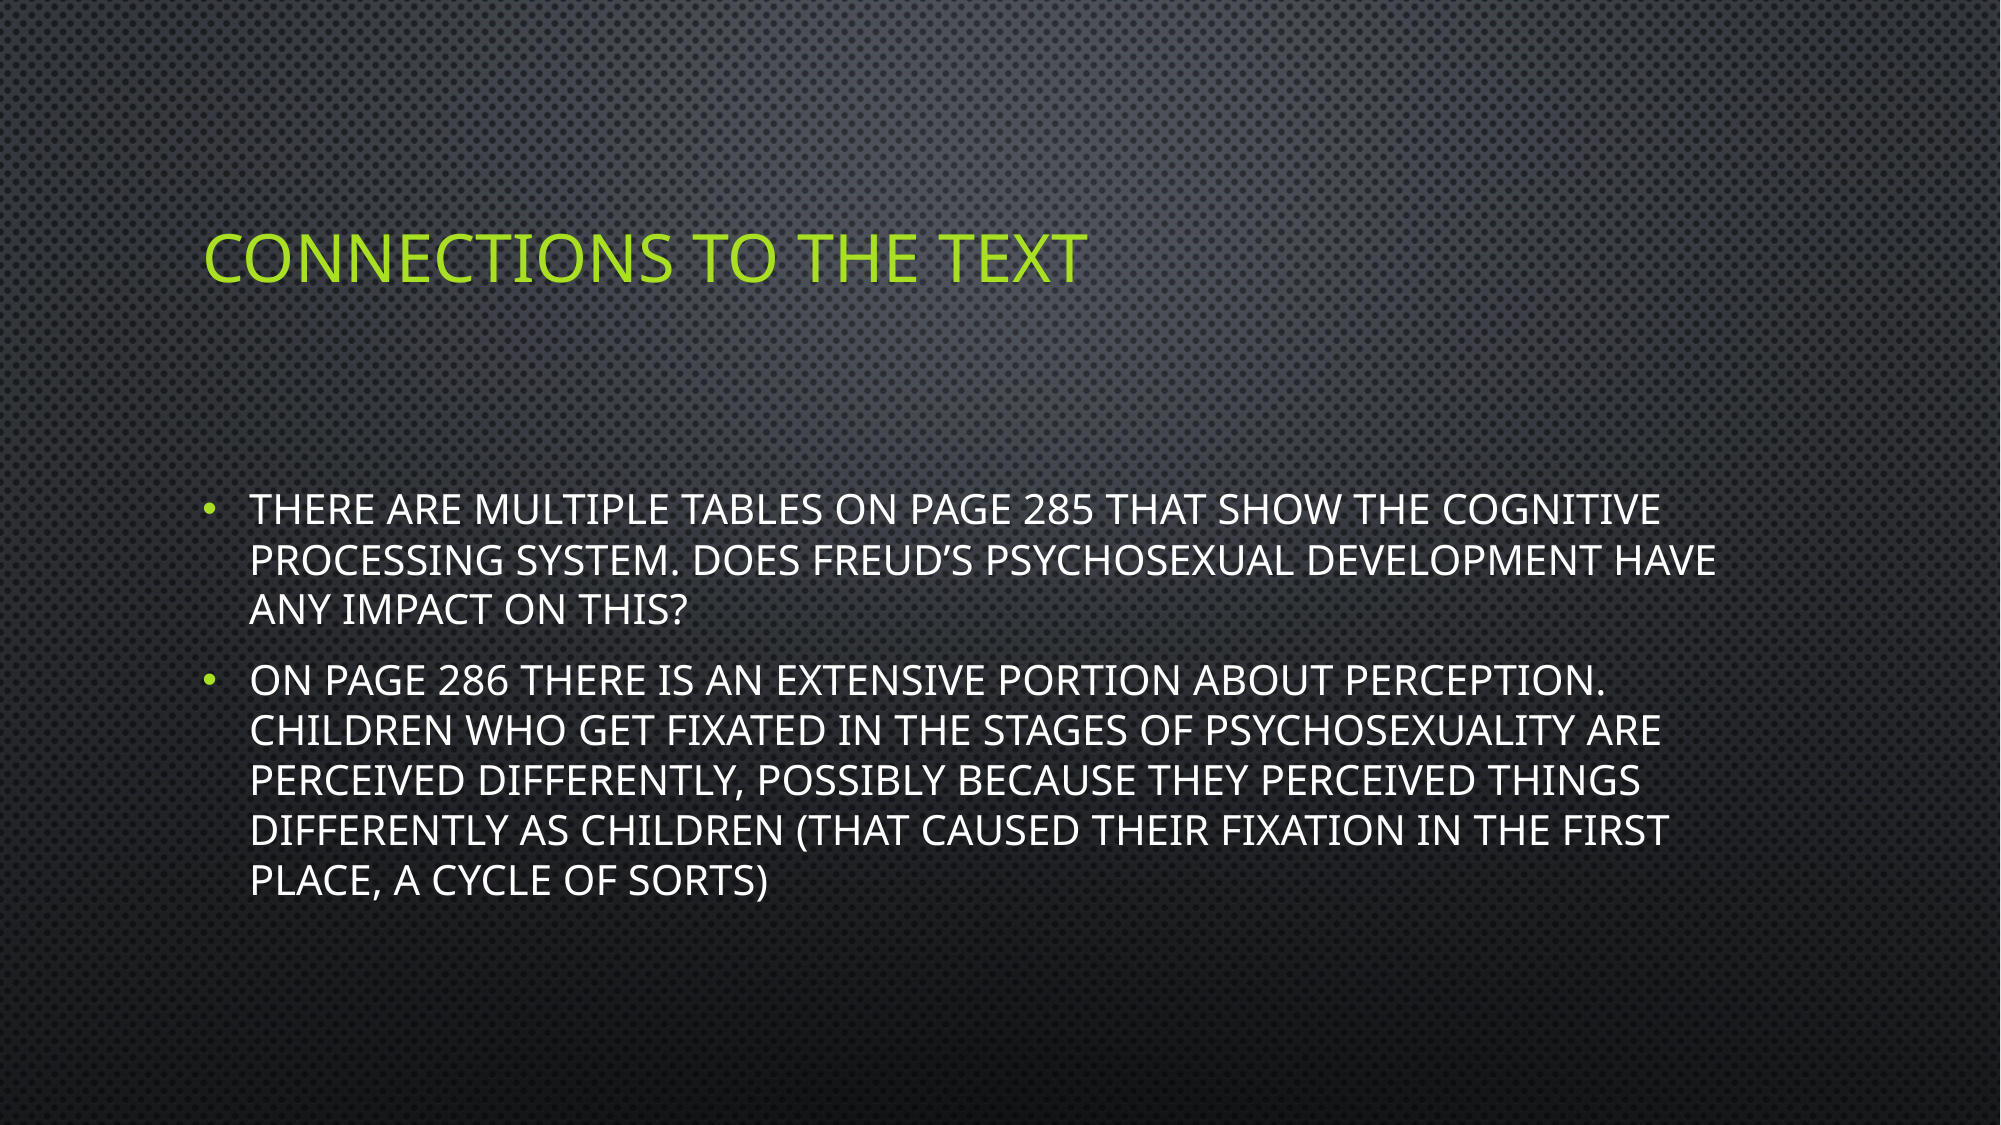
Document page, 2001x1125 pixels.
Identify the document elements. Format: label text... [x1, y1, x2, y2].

title Connections to the text [187, 99, 1813, 413]
list There are multiple tables on page 285 that show the cognitive processing system. Does Freud’s psychosexual development have any impact on this? On page 286 there is an extensive portion about perception. Children who get fixated in the stages of psychosexuality are perceived differently, possibly because they perceived things differently as children (that caused their fixation in the first place, a cycle of sorts) [187, 437, 1813, 950]
